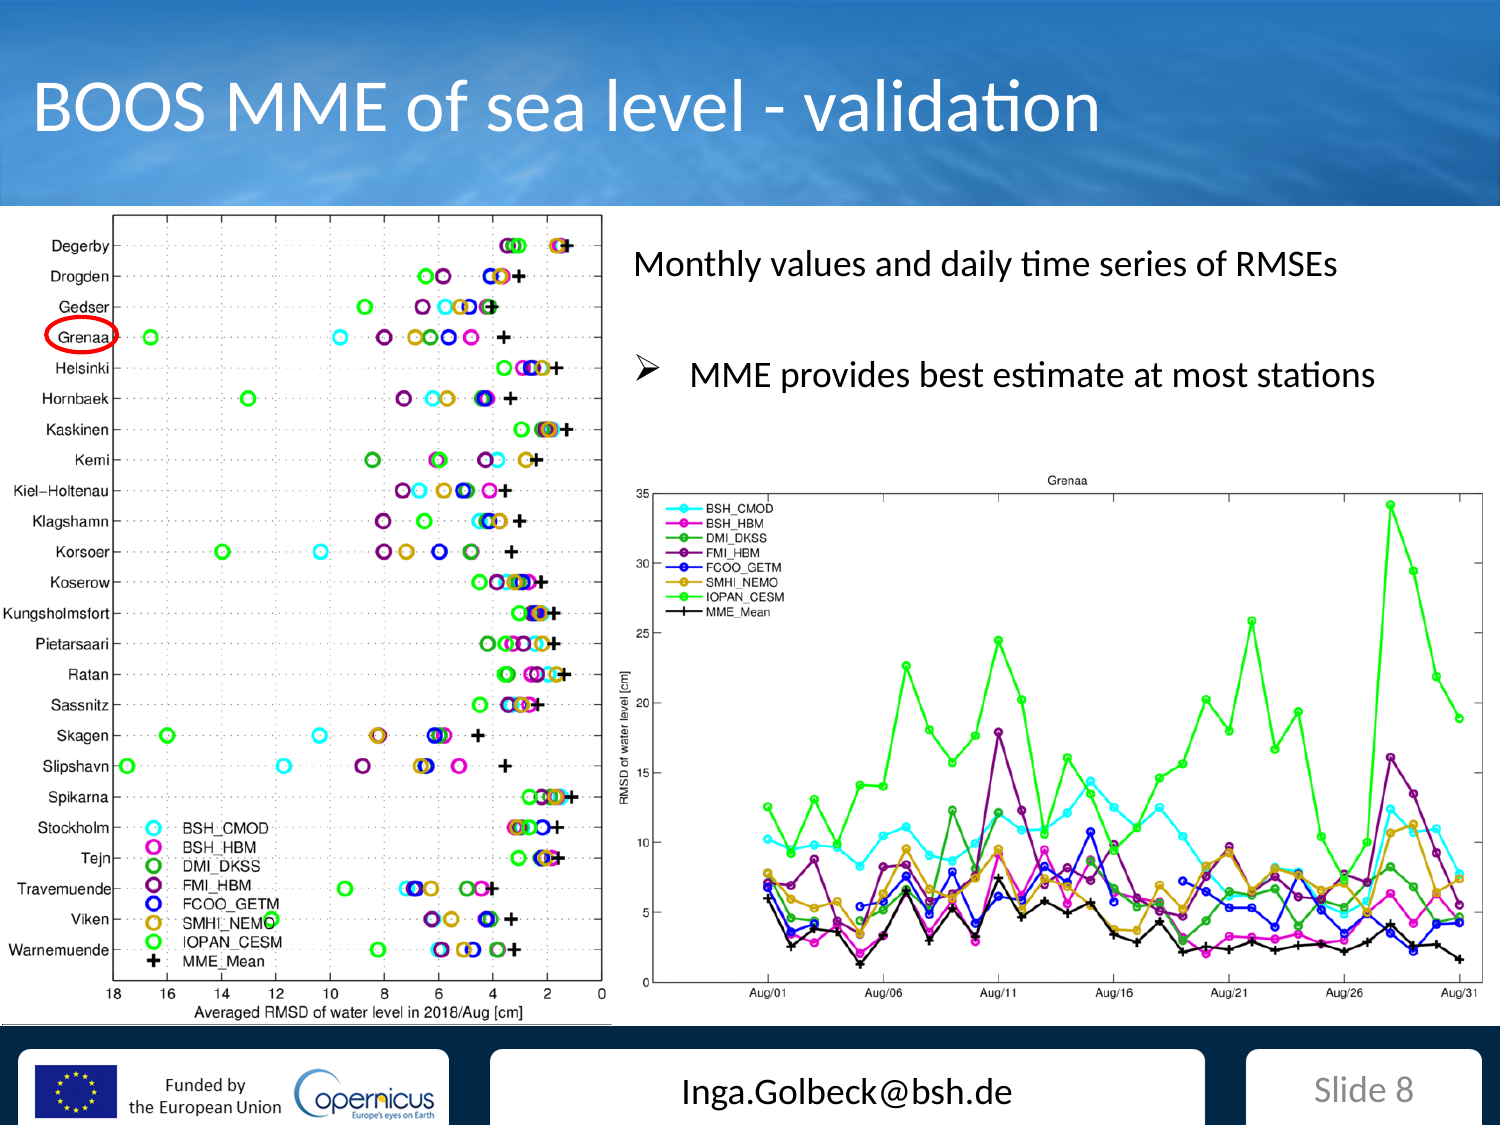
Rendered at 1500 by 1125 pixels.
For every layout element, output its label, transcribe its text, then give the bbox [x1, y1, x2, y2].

title BOOS MME of sea level - validation [17, 7, 1483, 195]
text_box Monthly values and daily time series of RMSEs MME provides best estimate at most stations [618, 231, 1500, 445]
picture [0, 0, 1500, 1125]
slide_number Slide 8 [1246, 1057, 1483, 1118]
